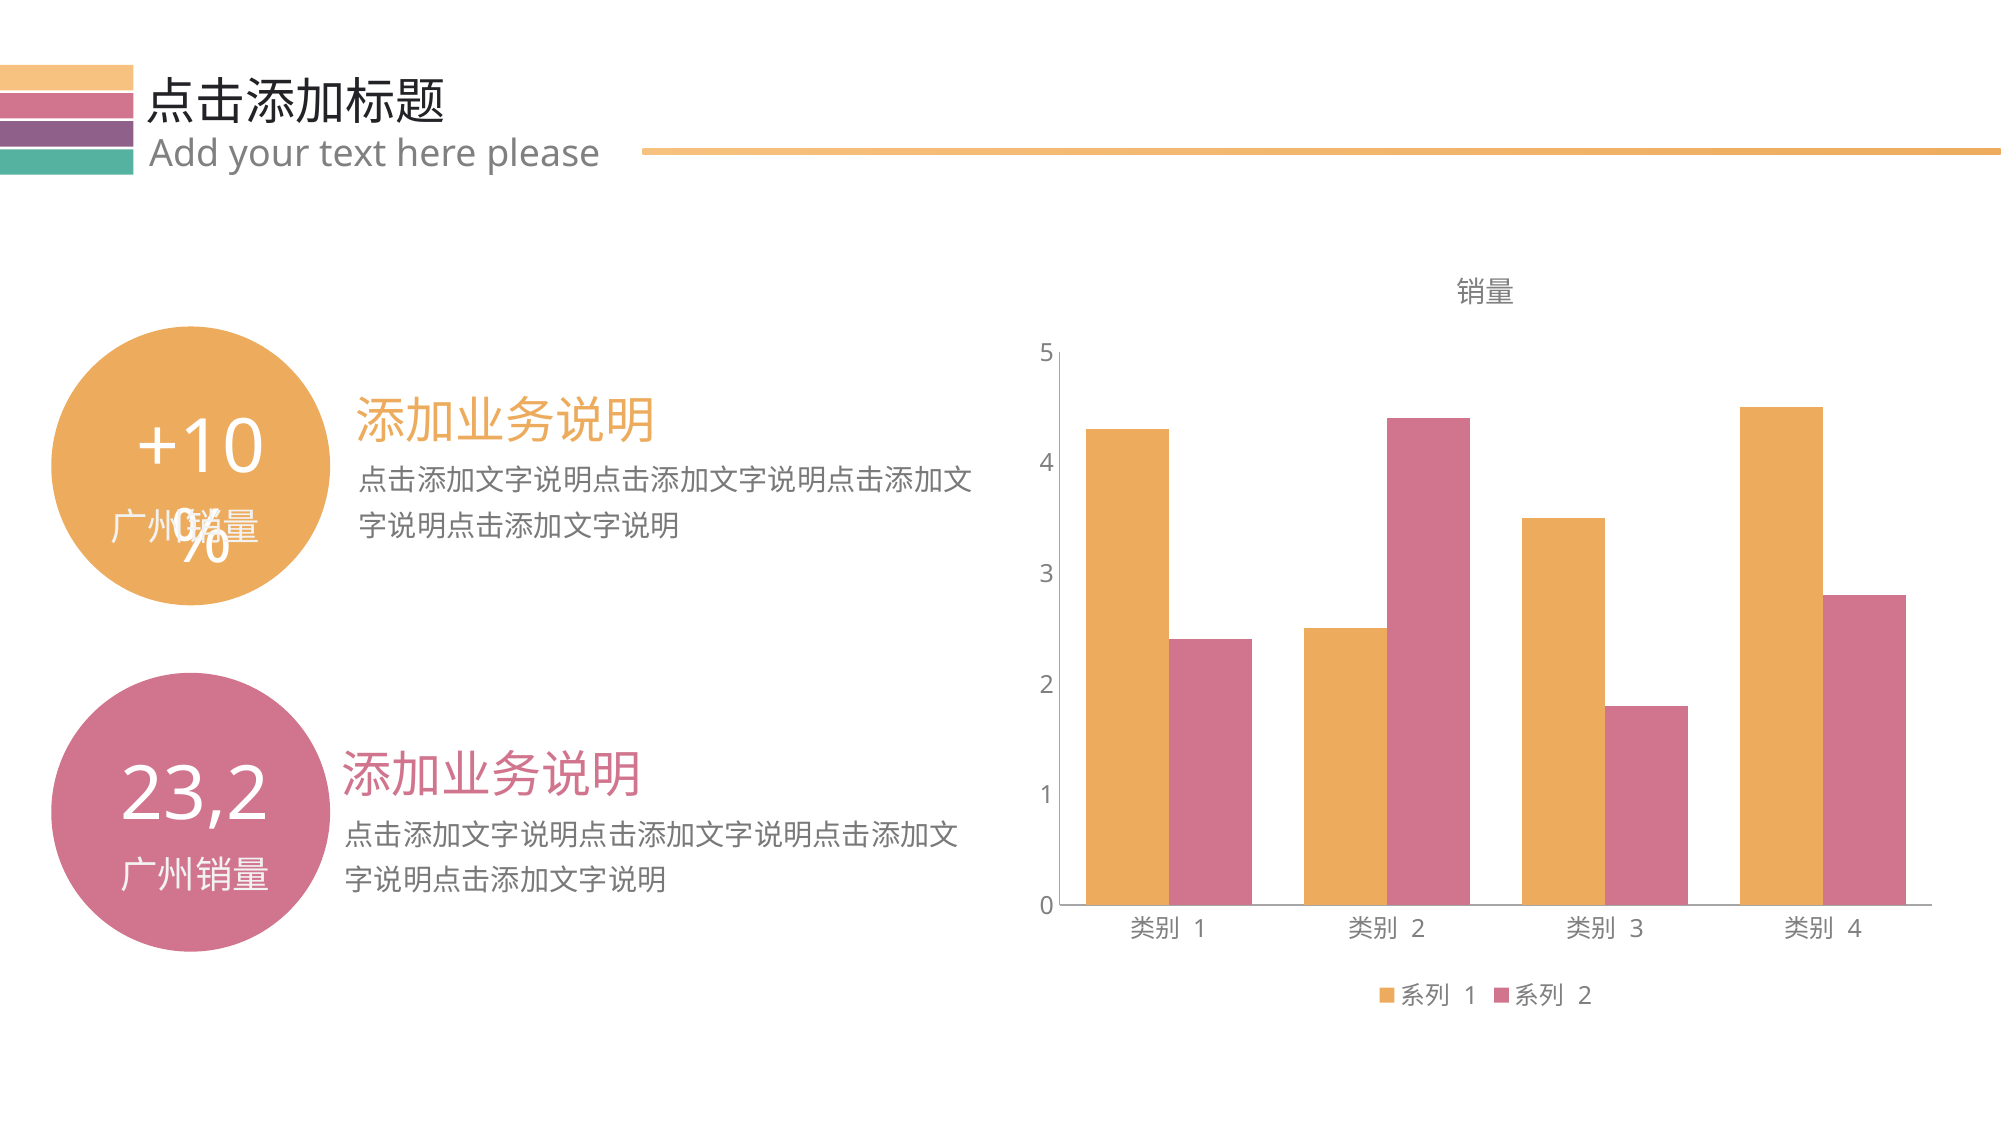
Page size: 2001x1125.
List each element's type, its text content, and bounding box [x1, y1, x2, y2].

text_box 点击添加文字说明点击添加文字说明点击添加文字说明点击添加文字说明 [330, 798, 987, 904]
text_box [91, 737, 298, 904]
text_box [85, 389, 305, 557]
text_box 点击添加文字说明点击添加文字说明点击添加文字说明点击添加文字说明 [343, 443, 1000, 550]
text_box 添加业务说明 [326, 735, 722, 810]
chart [1020, 235, 1951, 1019]
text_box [0, 62, 2000, 183]
text_box [50, 671, 330, 953]
text_box [50, 325, 332, 607]
text_box 添加业务说明 [340, 380, 736, 456]
